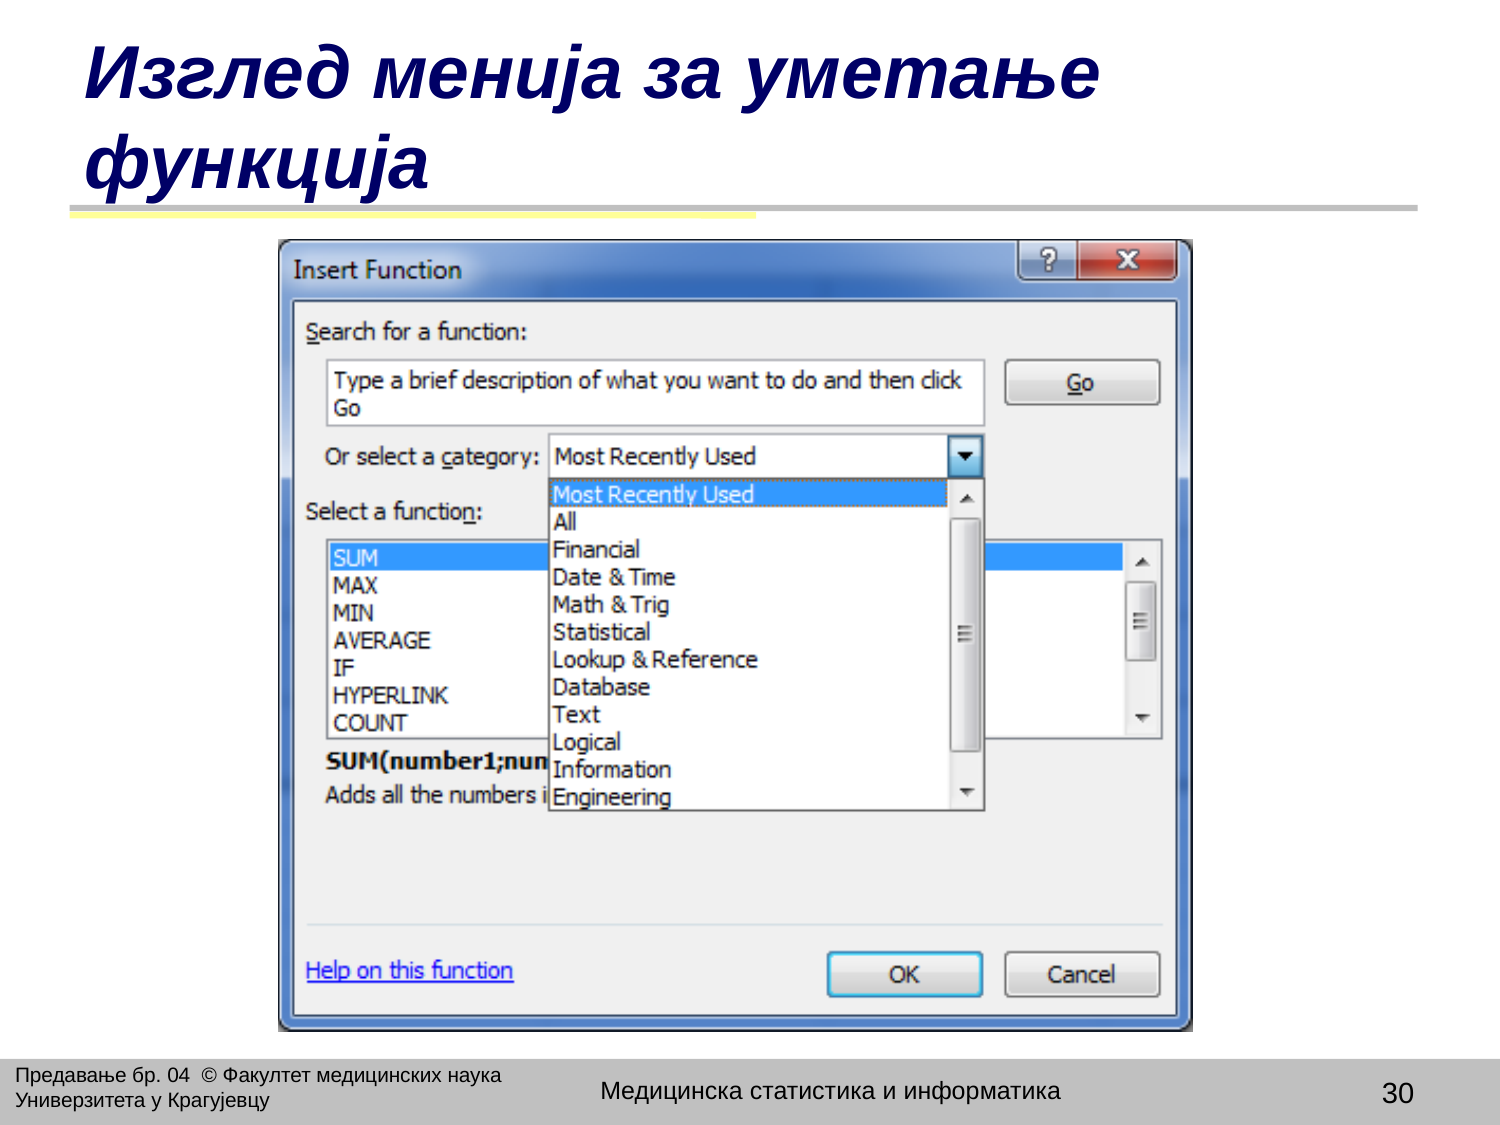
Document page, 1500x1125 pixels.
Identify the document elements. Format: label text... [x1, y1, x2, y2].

title Изглед менија за уметање функција [69, 19, 1426, 208]
slide_number Предавање бр. 04 © Факултет медицинских наука Универзитета у Крагујевцу [0, 1053, 619, 1108]
picture [277, 239, 1194, 1033]
footer Медицинска статистика и информатика [512, 1066, 1151, 1125]
slide_number 30 [1166, 1066, 1430, 1125]
